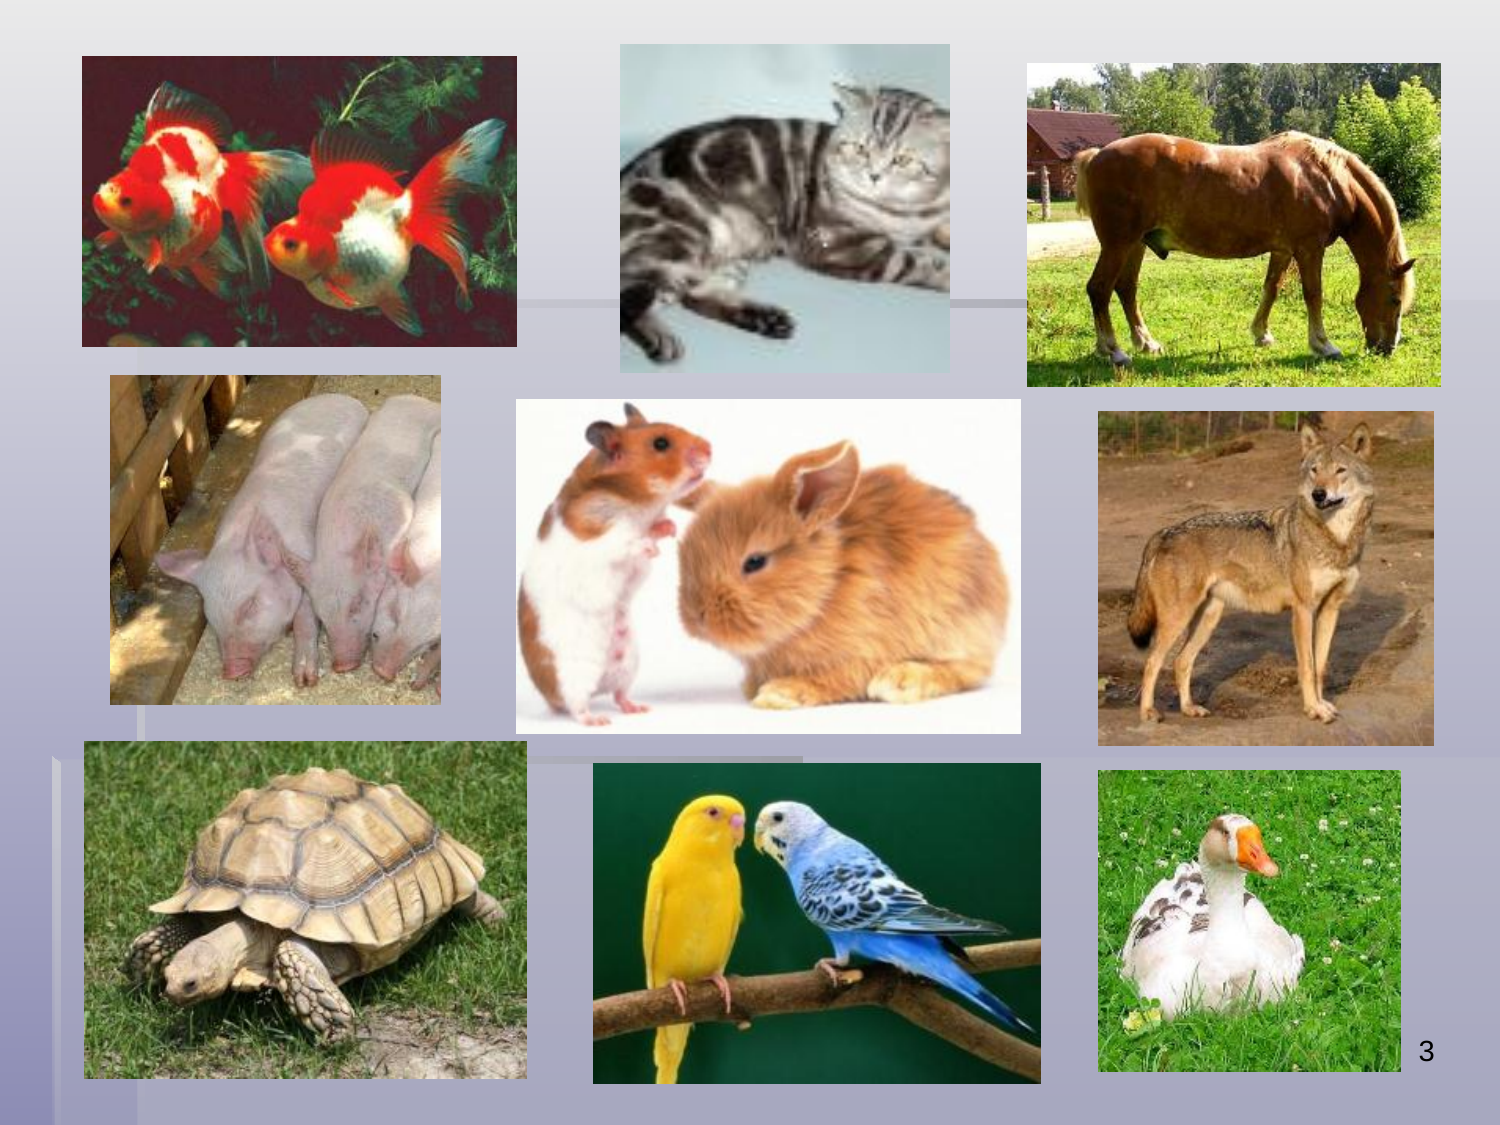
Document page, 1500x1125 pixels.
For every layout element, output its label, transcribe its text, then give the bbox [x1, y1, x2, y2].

picture [620, 44, 951, 373]
picture [516, 399, 1021, 734]
picture [1098, 411, 1434, 747]
picture [1027, 63, 1441, 387]
picture [110, 375, 441, 706]
picture [592, 762, 1041, 1084]
picture [84, 741, 527, 1079]
picture [1098, 769, 1401, 1072]
slide_number 3 [1137, 1024, 1451, 1103]
picture [81, 56, 518, 347]
